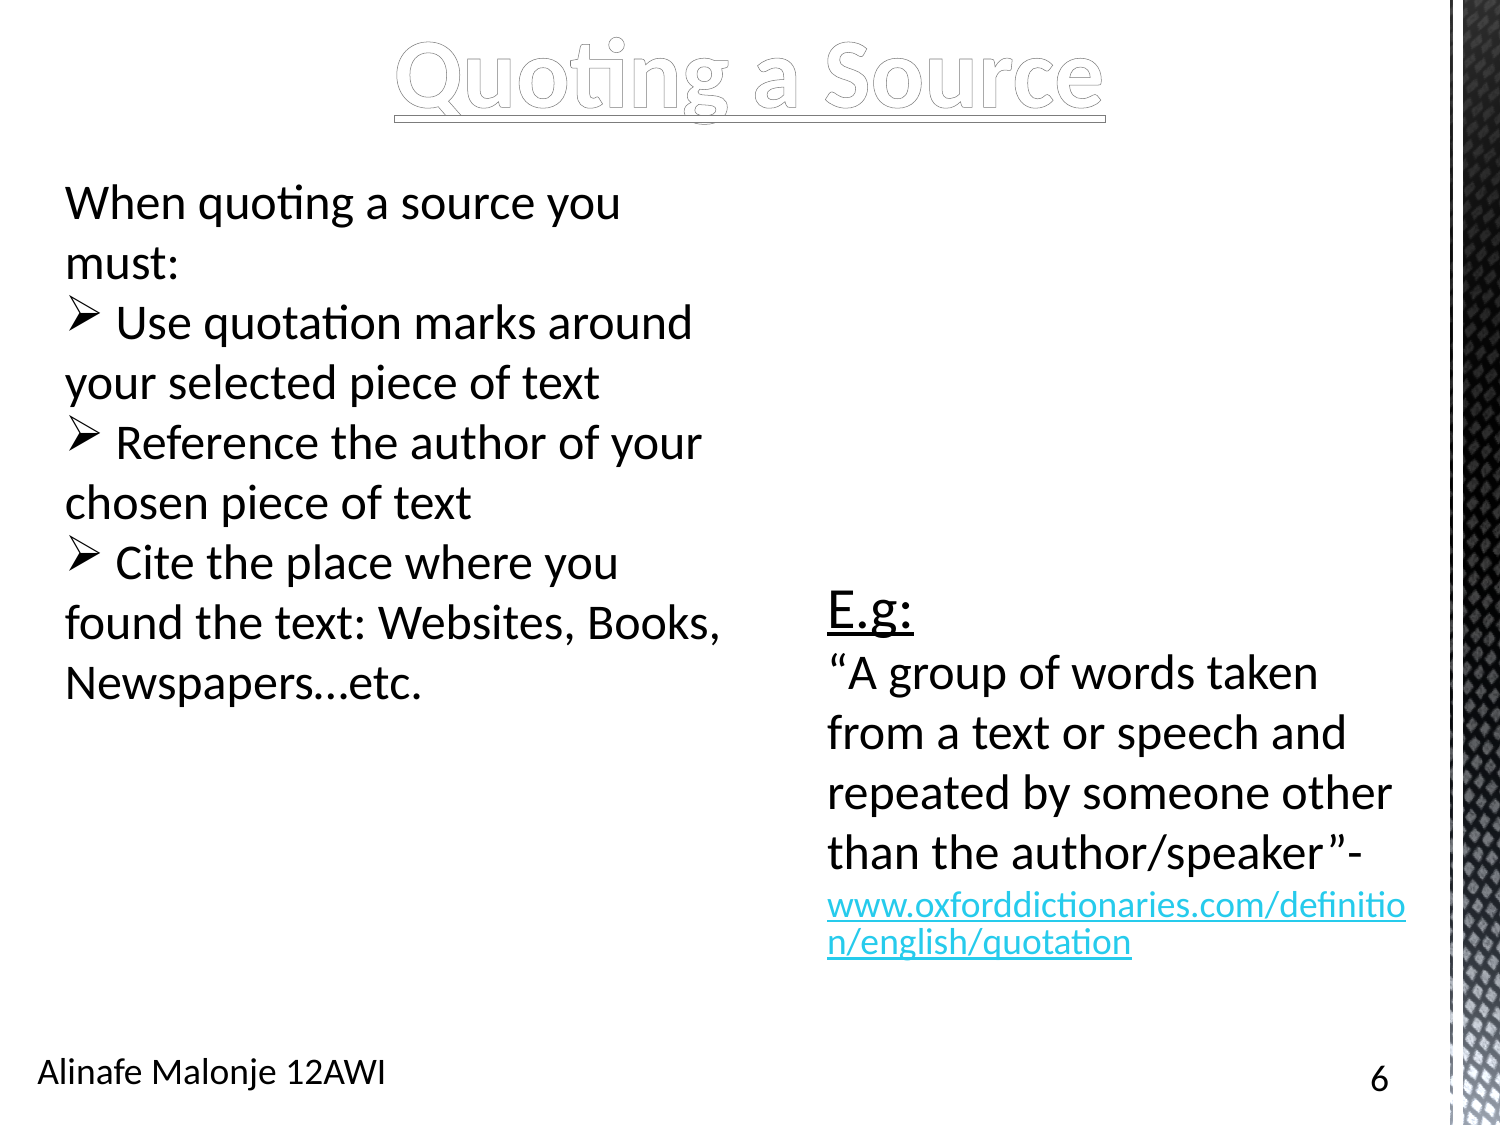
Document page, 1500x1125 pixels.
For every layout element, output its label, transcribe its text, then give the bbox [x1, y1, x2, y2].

picture [1447, 0, 1500, 1125]
text_box E.g: “A group of words taken from a text or speech and repeated by someone other than the author/speaker”- www.oxforddictionaries.com/definition/english/quotation [812, 562, 1425, 978]
text_box Quoting a Source [378, 0, 1121, 135]
text_box When quoting a source you must: Use quotation marks around your selected piece of text Reference the author of your chosen piece of text Cite the place where you found the text: Websites, Books, Newspapers…etc. [49, 162, 738, 718]
